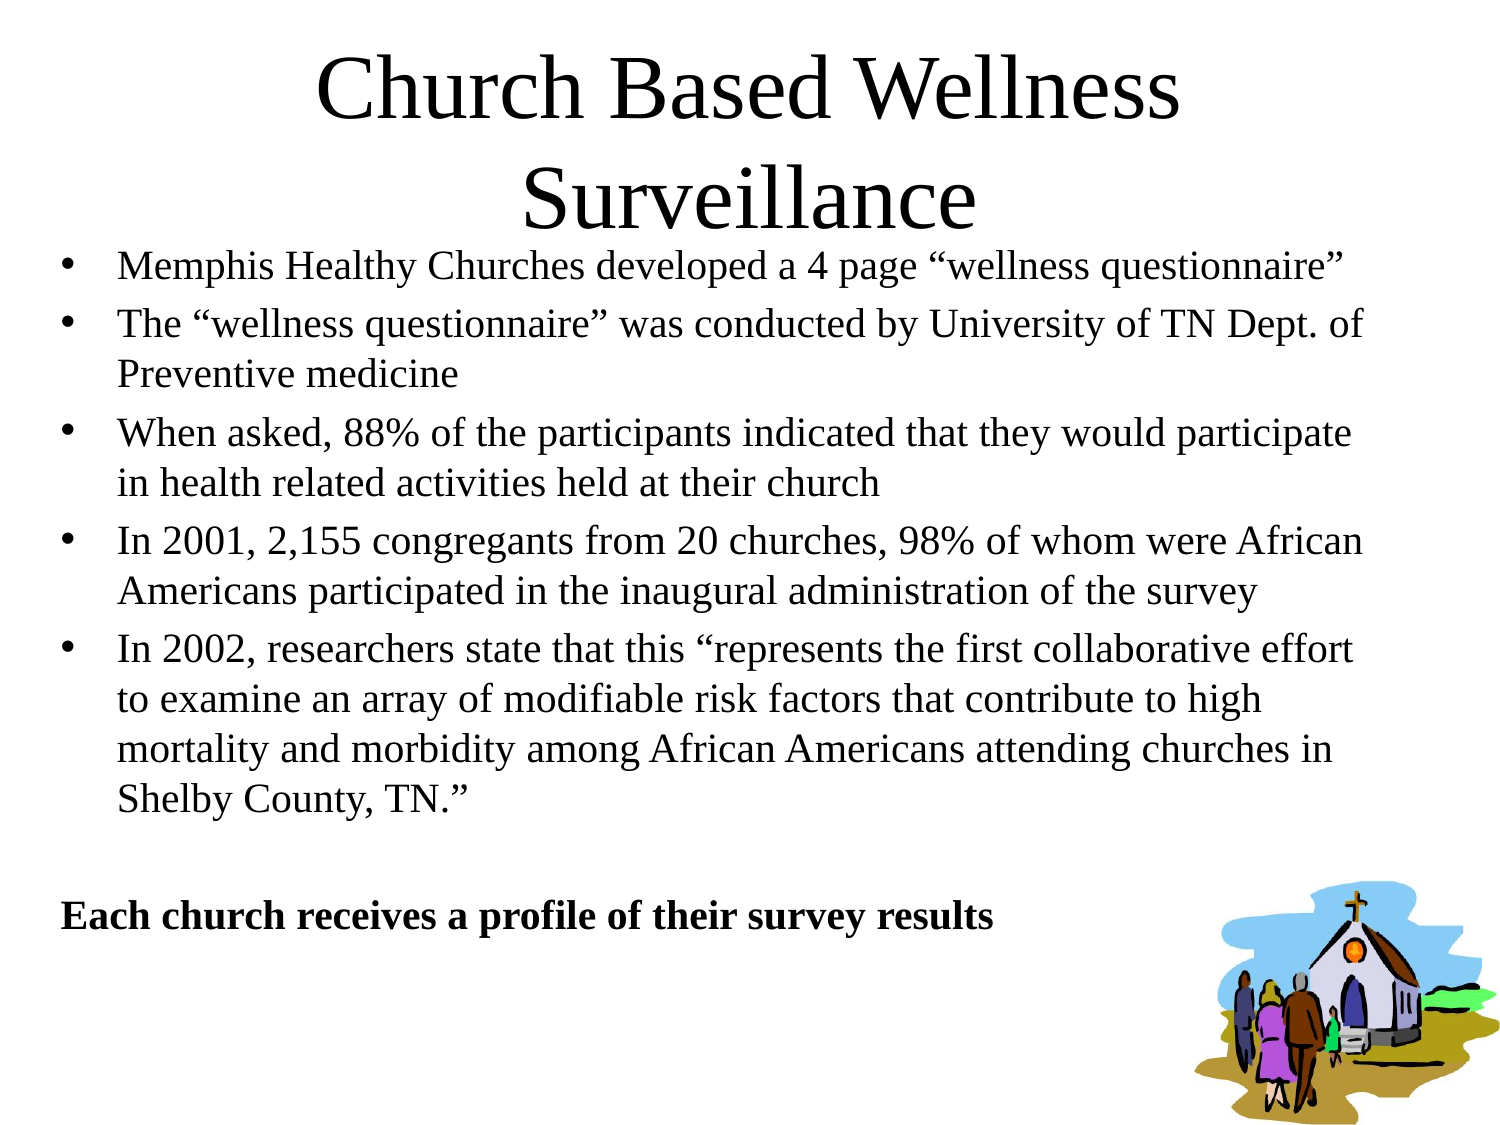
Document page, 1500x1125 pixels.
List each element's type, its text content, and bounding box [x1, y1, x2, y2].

list Memphis Healthy Churches developed a 4 page “wellness questionnaire” The “wellness questionnaire” was conducted by University of TN Dept. of Preventive medicine When asked, 88% of the participants indicated that they would participate in health related activities held at their church In 2001, 2,155 congregants from 20 churches, 98% of whom were African Americans participated in the inaugural administration of the survey In 2002, researchers state that this “represents the first collaborative effort to examine an array of modifiable risk factors that contribute to high mortality and morbidity among African Americans attending churches in Shelby County, TN.” Each church receives a profile of their survey results [45, 229, 1396, 1041]
picture [1194, 880, 1500, 1125]
title Church Based Wellness Surveillance [74, 42, 1426, 231]
